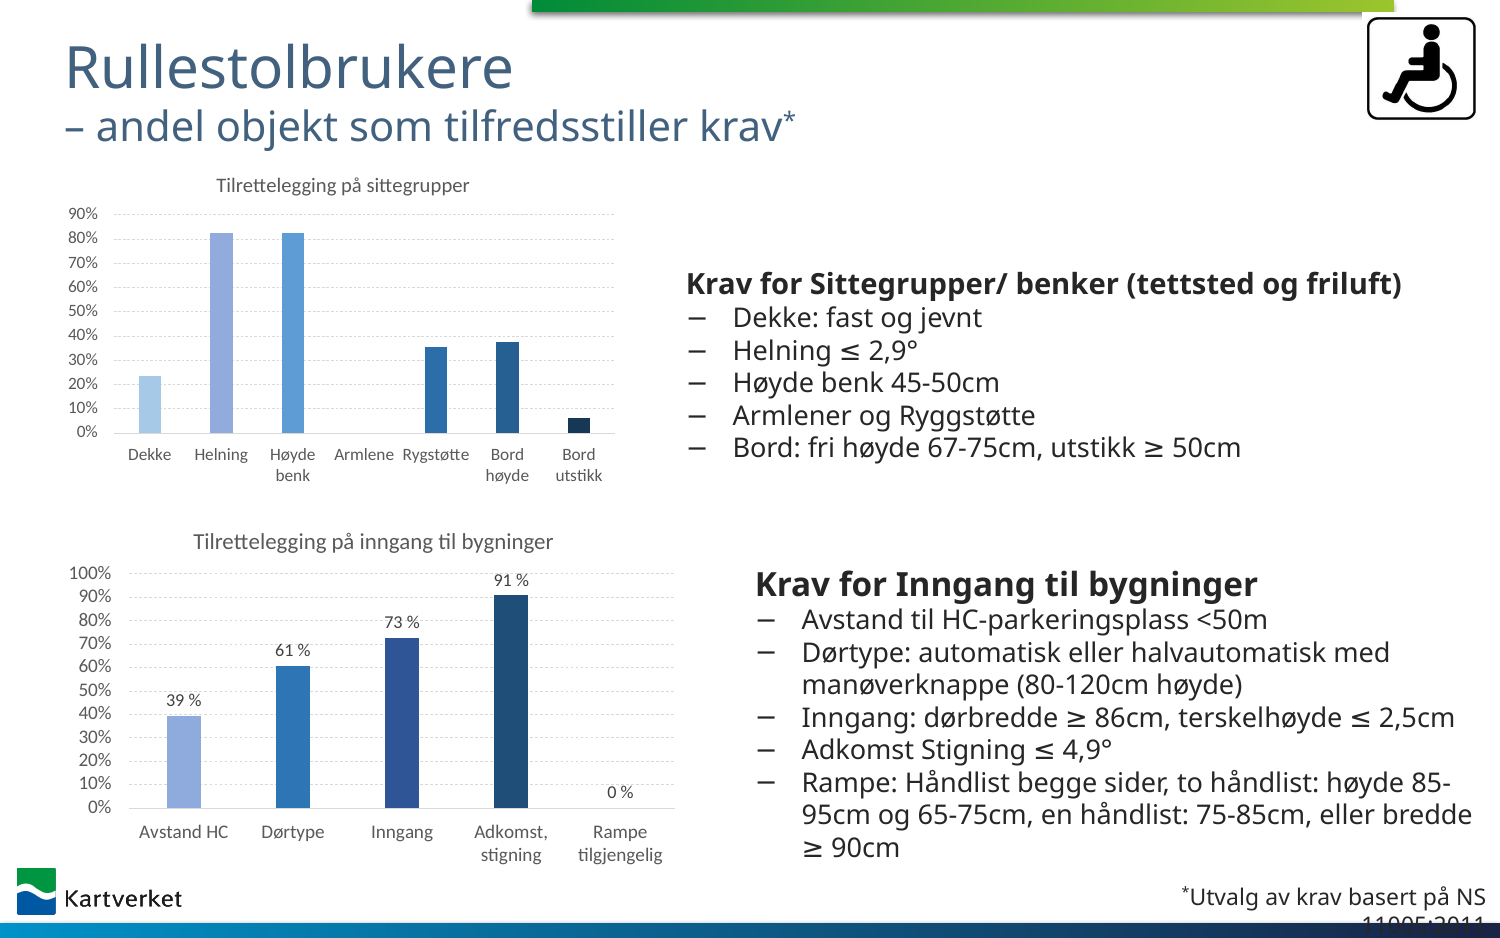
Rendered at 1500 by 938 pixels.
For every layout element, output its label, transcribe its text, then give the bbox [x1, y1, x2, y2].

text_box Krav for Inngang til bygninger Avstand til HC-parkeringsplass <50m Dørtype: automatisk eller halvautomatisk med manøverknappe (80-120cm høyde) Inngang: dørbredde ≥ 86cm, terskelhøyde ≤ 2,5cm Adkomst Stigning ≤ 4,9° Rampe: Håndlist begge sider, to håndlist: høyde 85-95cm og 65-75cm, en håndlist: 75-85cm, eller bredde ≥ 90cm [740, 555, 1491, 870]
text_box *Utvalg av krav basert på NS 11005:2011 [1068, 873, 1500, 938]
text_box Rullestolbrukere – andel objekt som tilfredsstiller krav* [49, 25, 1431, 158]
picture [62, 166, 625, 492]
picture [62, 520, 686, 874]
picture [1362, 12, 1481, 126]
text_box Krav for Sittegrupper/ benker (tettsted og friluft) Dekke: fast og jevnt Helning ≤ 2,9° Høyde benk 45-50cm Armlener og Ryggstøtte Bord: fri høyde 67-75cm, utstikk ≥ 50cm [670, 258, 1418, 471]
